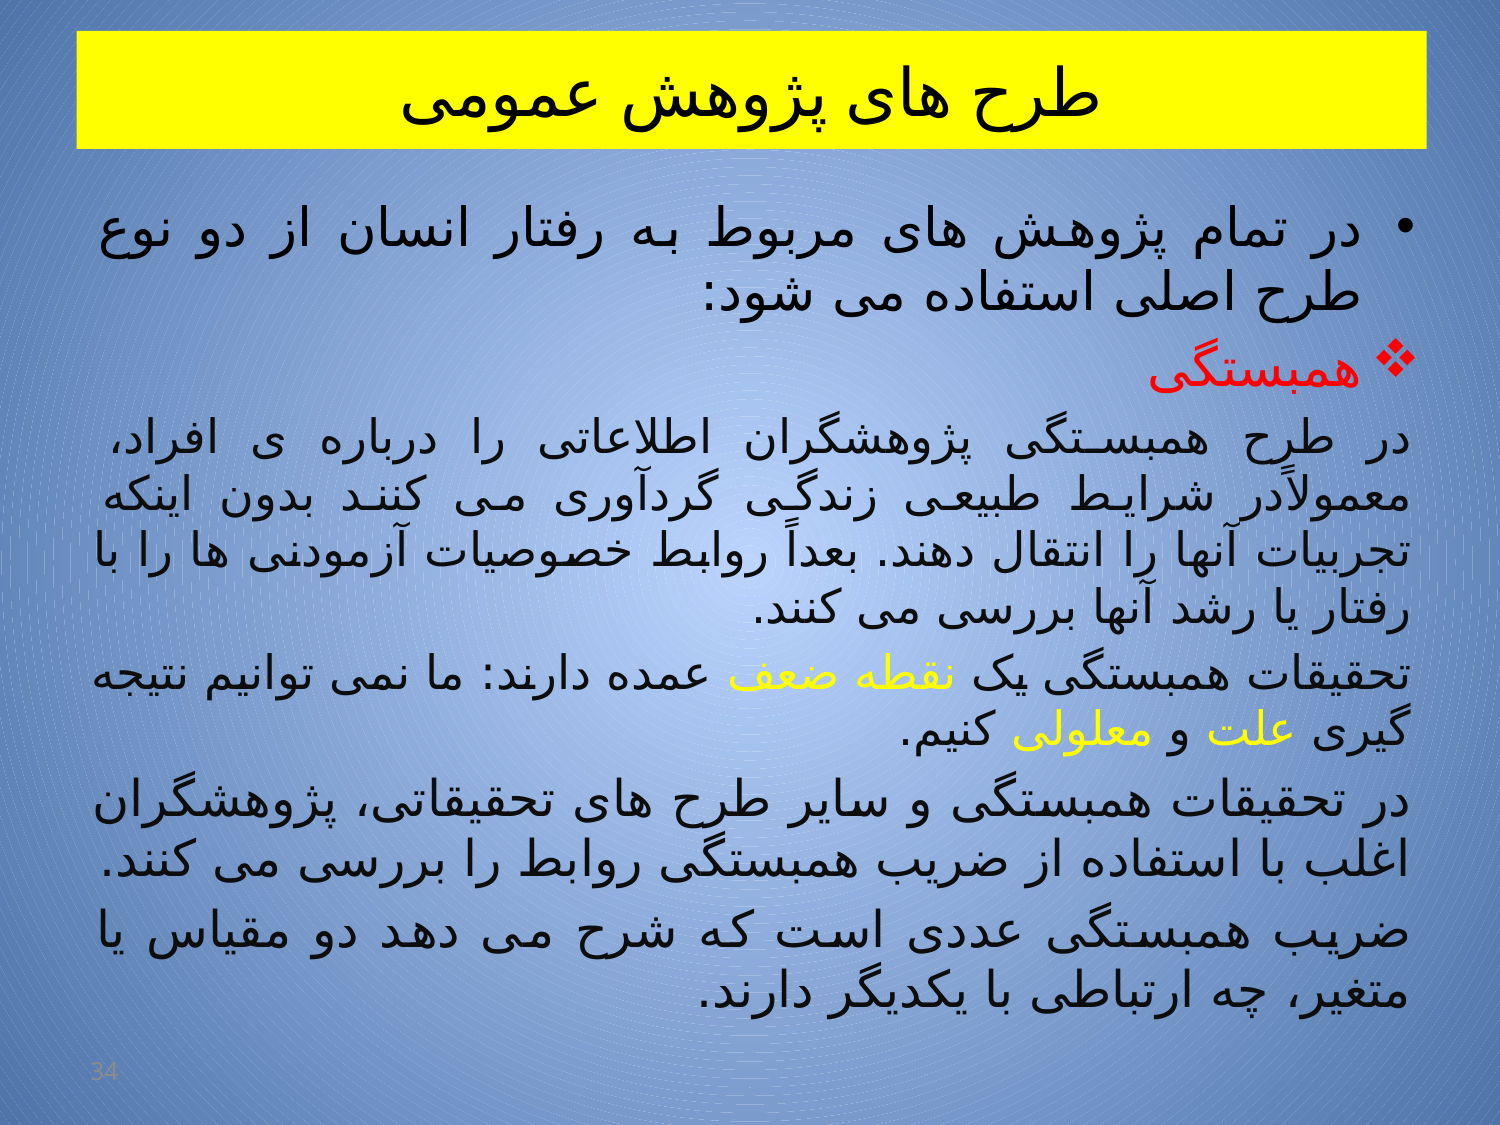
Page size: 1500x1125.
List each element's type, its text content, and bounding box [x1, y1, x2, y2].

title طرح های پژوهش عمومی [76, 30, 1427, 149]
list در تمام پژوهش های مربوط به رفتار انسان از دو نوع طرح اصلی استفاده می شود: همبستگی در طرح همبستگی پژوهشگران اطلاعاتی را درباره ی افراد، معمولاًدر شرایط طبیعی زندگی گردآوری می کنند بدون اینکه تجربیات آنها را انتقال دهند. بعداً روابط خصوصیات آزمودنی ها را با رفتار یا رشد آنها بررسی می کنند. تحقیقات همبستگی یک نقطه ضعف عمده دارند: ما نمی توانیم نتیجه گیری علت و معلولی کنیم. در تحقیقات همبستگی و سایر طرح های تحقیقاتی، پژوهشگران اغلب با استفاده از ضریب همبستگی روابط را بررسی می کنند. ضریب همبستگی عددی است که شرح می دهد دو مقیاس یا متغیر، چه ارتباطی با یکدیگر دارند. [76, 184, 1427, 1059]
slide_number 34 [75, 1042, 425, 1103]
